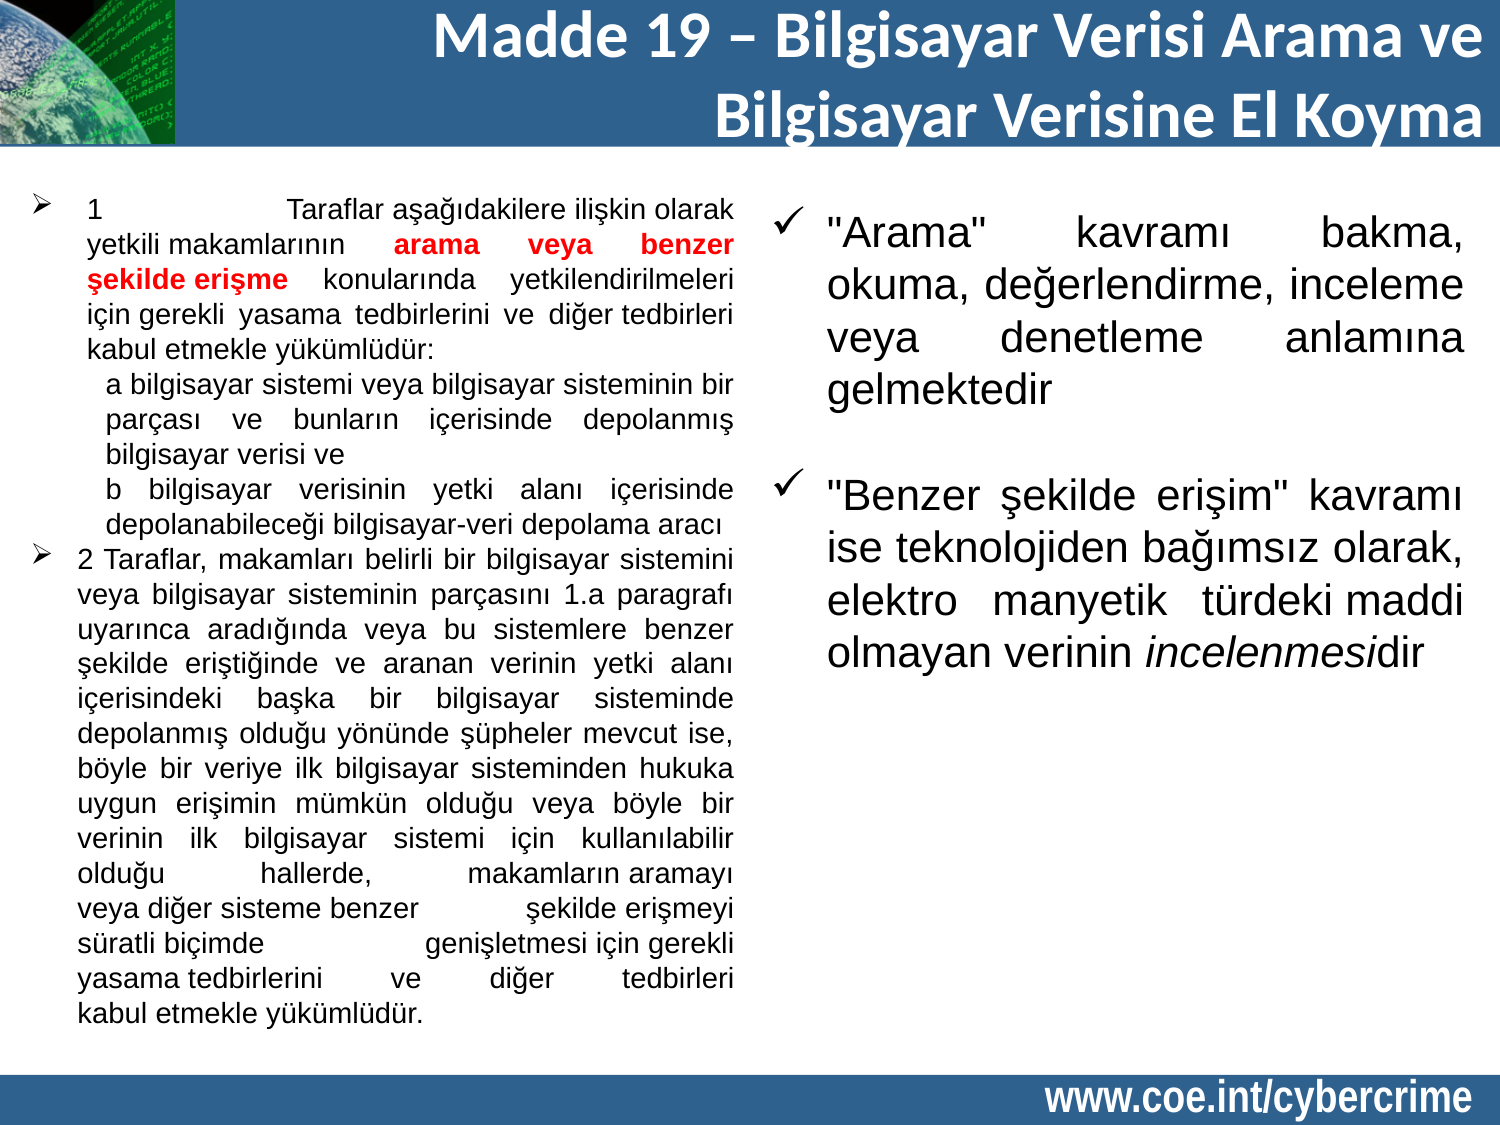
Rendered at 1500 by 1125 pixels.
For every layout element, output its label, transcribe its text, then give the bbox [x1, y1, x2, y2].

text_box "Arama" kavramı bakma, okuma, değerlendirme, inceleme veya denetleme anlamına gelmektedir "Benzer şekilde erişim" kavramı ise teknolojiden bağımsız olarak, elektro manyetik türdeki maddi olmayan verinin incelenmesidir [755, 196, 1480, 684]
text_box 1 Taraflar aşağıdakilere ilişkin olarak yetkili makamlarının arama veya benzer şekilde erişme konularında yetkilendirilmeleri için gerekli yasama tedbirlerini ve diğer tedbirleri kabul etmekle yükümlüdür: a bilgisayar sistemi veya bilgisayar sisteminin bir parçası ve bunların içerisinde depolanmış bilgisayar verisi ve b bilgisayar verisinin yetki alanı içerisinde depolanabileceği bilgisayar-veri depolama aracı 2 Taraflar, makamları belirli bir bilgisayar sistemini veya bilgisayar sisteminin parçasını 1.a paragrafı uyarınca aradığında veya bu sistemlere benzer şekilde eriştiğinde ve aranan verinin yetki alanı içerisindeki başka bir bilgisayar sisteminde depolanmış olduğu yönünde şüpheler mevcut ise, böyle bir veriye ilk bilgisayar sisteminden hukuka uygun erişimin mümkün olduğu veya böyle bir verinin ilk bilgisayar sistemi için kullanılabilir olduğu hallerde, makamların aramayı veya diğer sisteme benzer şekilde erişmeyi süratli biçimde genişletmesi için gerekli yasama tedbirlerini ve diğer tedbirleri kabul etmekle yükümlüdür. [15, 182, 750, 1072]
text_box [0, 1073, 1030, 1125]
picture [0, 0, 175, 144]
text_box www.coe.int/cybercrime [1030, 1059, 1500, 1125]
text_box Madde 19 – Bilgisayar Verisi Arama ve Bilgisayar Verisine El Koyma [177, 0, 1500, 149]
